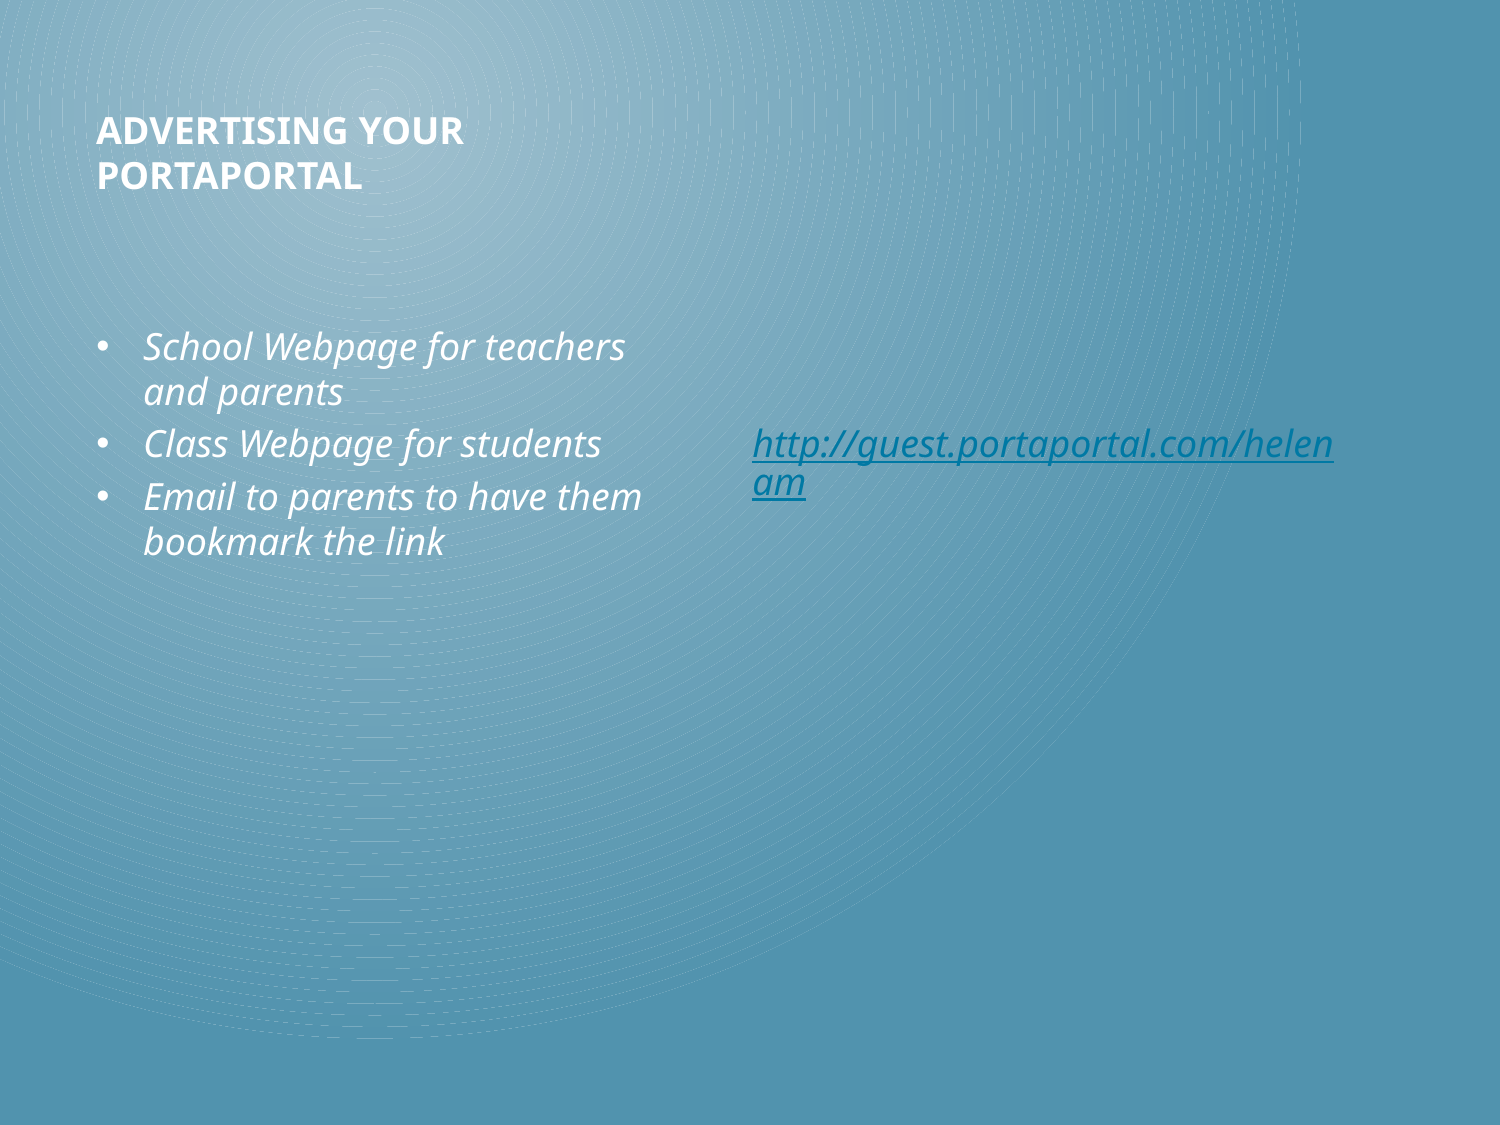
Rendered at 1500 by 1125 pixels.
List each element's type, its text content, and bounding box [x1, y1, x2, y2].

list http://guest.portaportal.com/helenam [737, 412, 1364, 887]
title Advertising your portaportal [81, 99, 677, 271]
list School Webpage for teachers and parents Class Webpage for students Email to parents to have them bookmark the link [81, 315, 677, 613]
